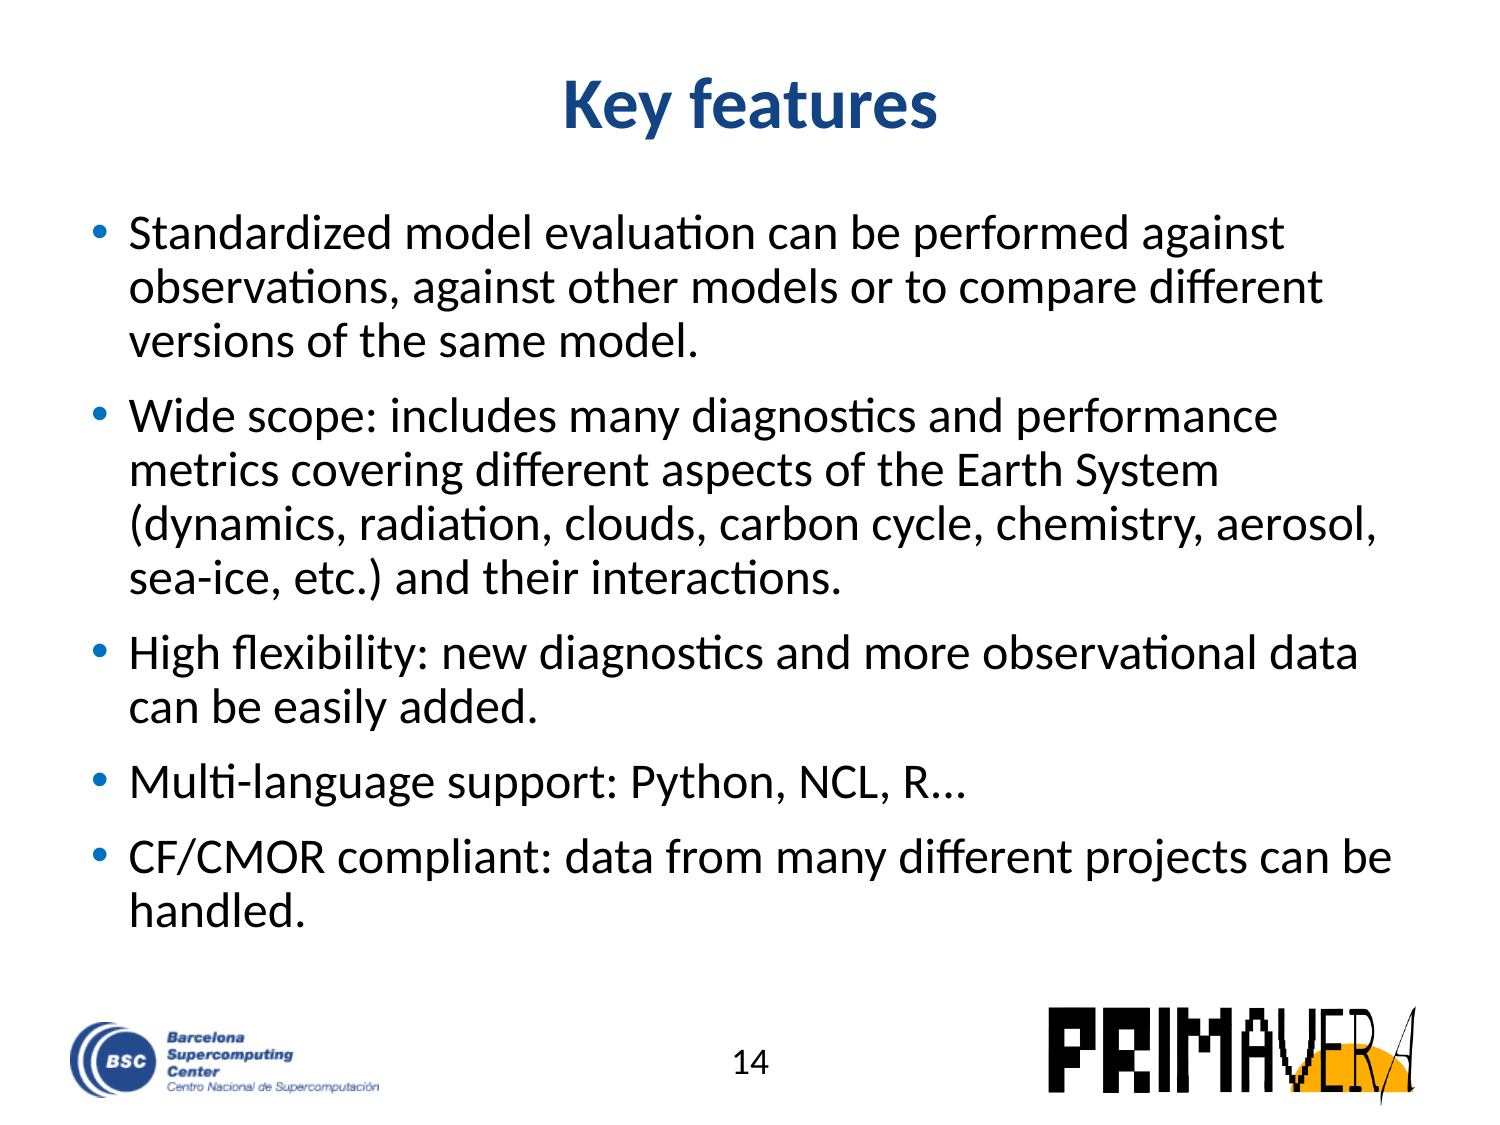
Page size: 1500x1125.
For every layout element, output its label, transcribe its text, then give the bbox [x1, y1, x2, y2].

title Key features [76, 35, 1427, 174]
list Standardized model evaluation can be performed against observations, against other models or to compare different versions of the same model. Wide scope: includes many diagnostics and performance metrics covering different aspects of the Earth System (dynamics, radiation, clouds, carbon cycle, chemistry, aerosol, sea-ice, etc.) and their interactions. High flexibility: new diagnostics and more observational data can be easily added. Multi-language support: Python, NCL, R... CF/CMOR compliant: data from many different projects can be handled. [76, 199, 1427, 993]
picture [70, 1022, 379, 1098]
picture [1034, 991, 1430, 1106]
